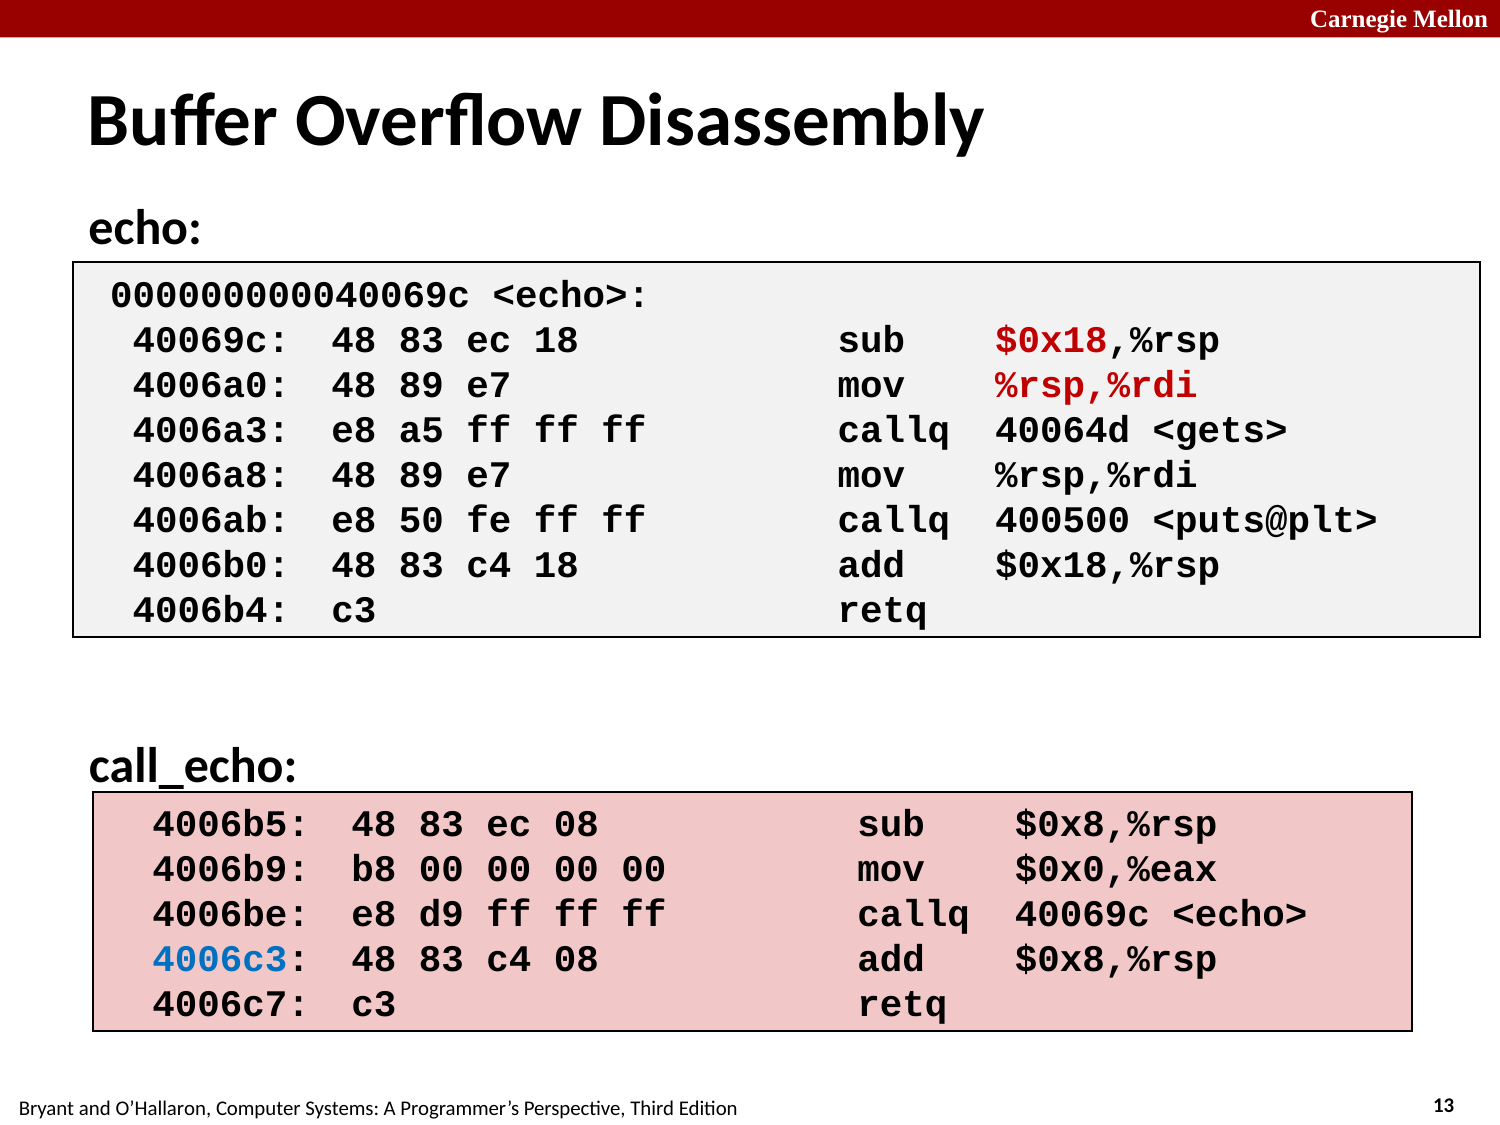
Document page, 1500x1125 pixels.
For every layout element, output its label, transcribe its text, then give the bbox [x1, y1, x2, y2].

text_box 000000000040069c <echo>: 40069c: 48 83 ec 18 sub $0x18,%rsp 4006a0: 48 89 e7 mov %rsp,%rdi 4006a3: e8 a5 ff ff ff callq 40064d <gets> 4006a8: 48 89 e7 mov %rsp,%rdi 4006ab: e8 50 fe ff ff callq 400500 <puts@plt> 4006b0: 48 83 c4 18 add $0x18,%rsp 4006b4: c3 retq [72, 262, 1481, 637]
text_box call_echo: [74, 724, 313, 800]
text_box 4006b5: 48 83 ec 08 sub $0x8,%rsp 4006b9: b8 00 00 00 00 mov $0x0,%eax 4006be: e8 d9 ff ff ff callq 40069c <echo> 4006c3: 48 83 c4 08 add $0x8,%rsp 4006c7: c3 retq [92, 791, 1413, 1032]
text_box echo: [73, 186, 218, 262]
title Buffer Overflow Disassembly [72, 68, 1238, 163]
